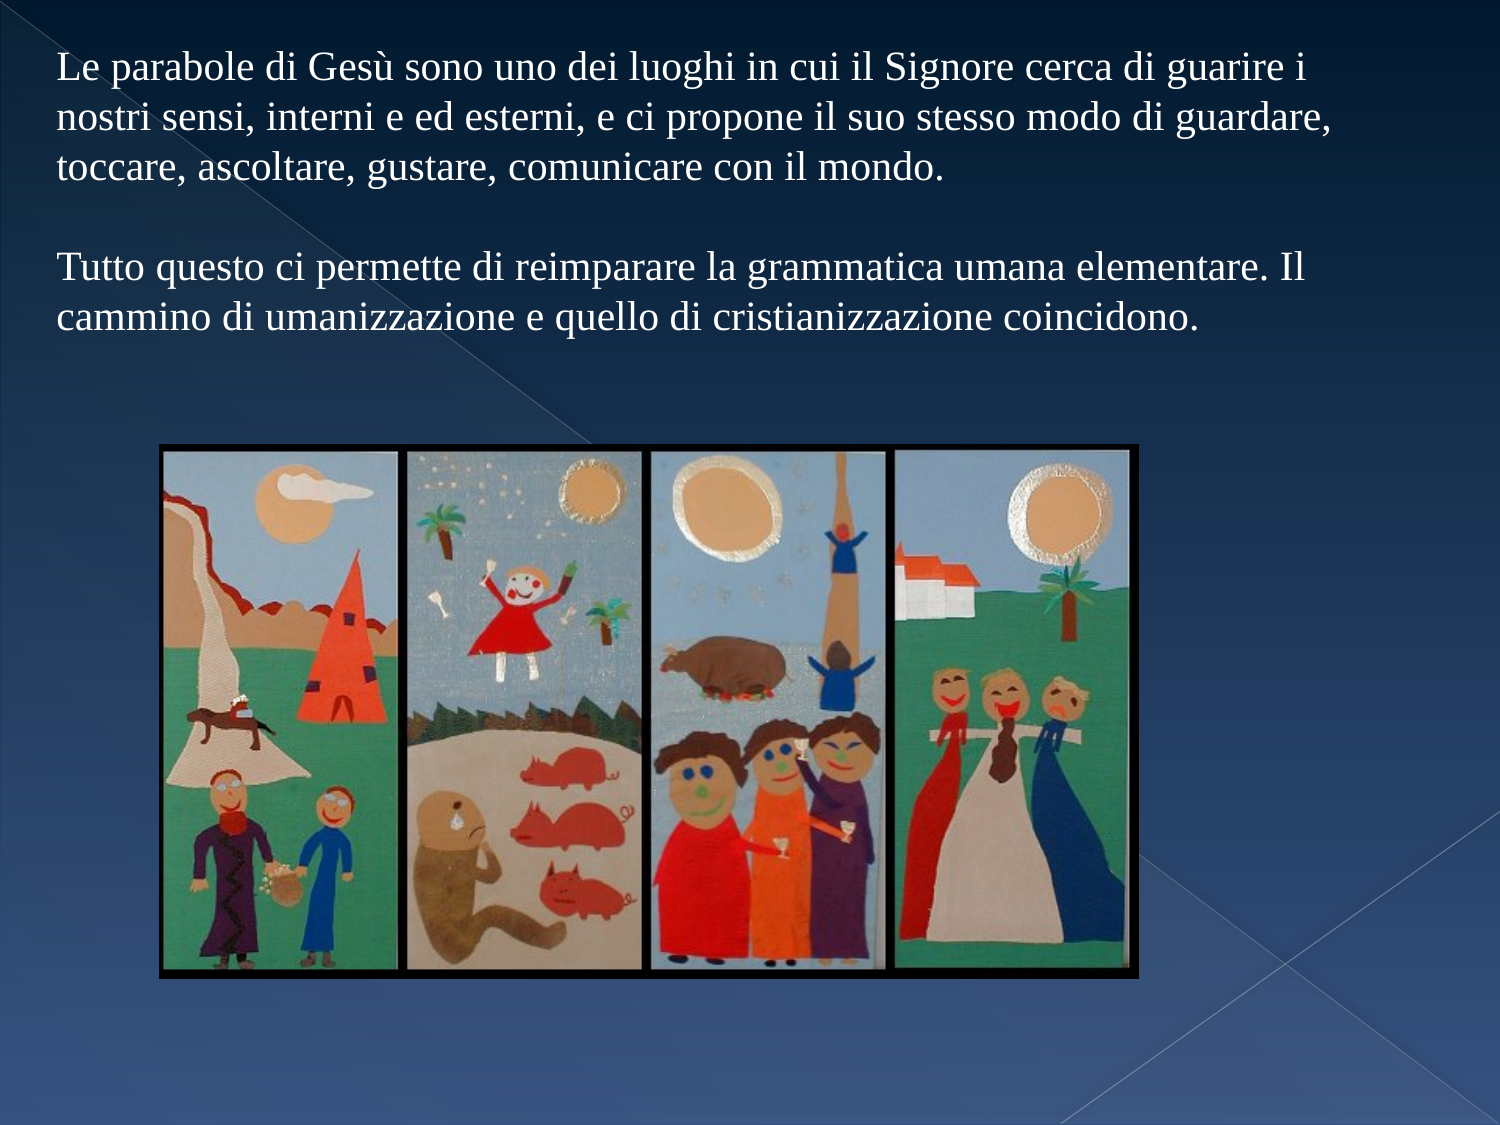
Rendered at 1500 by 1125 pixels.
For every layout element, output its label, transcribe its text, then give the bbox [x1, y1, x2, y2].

text_box Le parabole di Gesù sono uno dei luoghi in cui il Signore cerca di guarire i nostri sensi, interni e ed esterni, e ci propone il suo stesso modo di guardare, toccare, ascoltare, gustare, comunicare con il mondo. Tutto questo ci permette di reimparare la grammatica umana elementare. Il cammino di umanizzazione e quello di cristianizzazione coincidono. [41, 31, 1388, 392]
picture [159, 444, 1140, 979]
